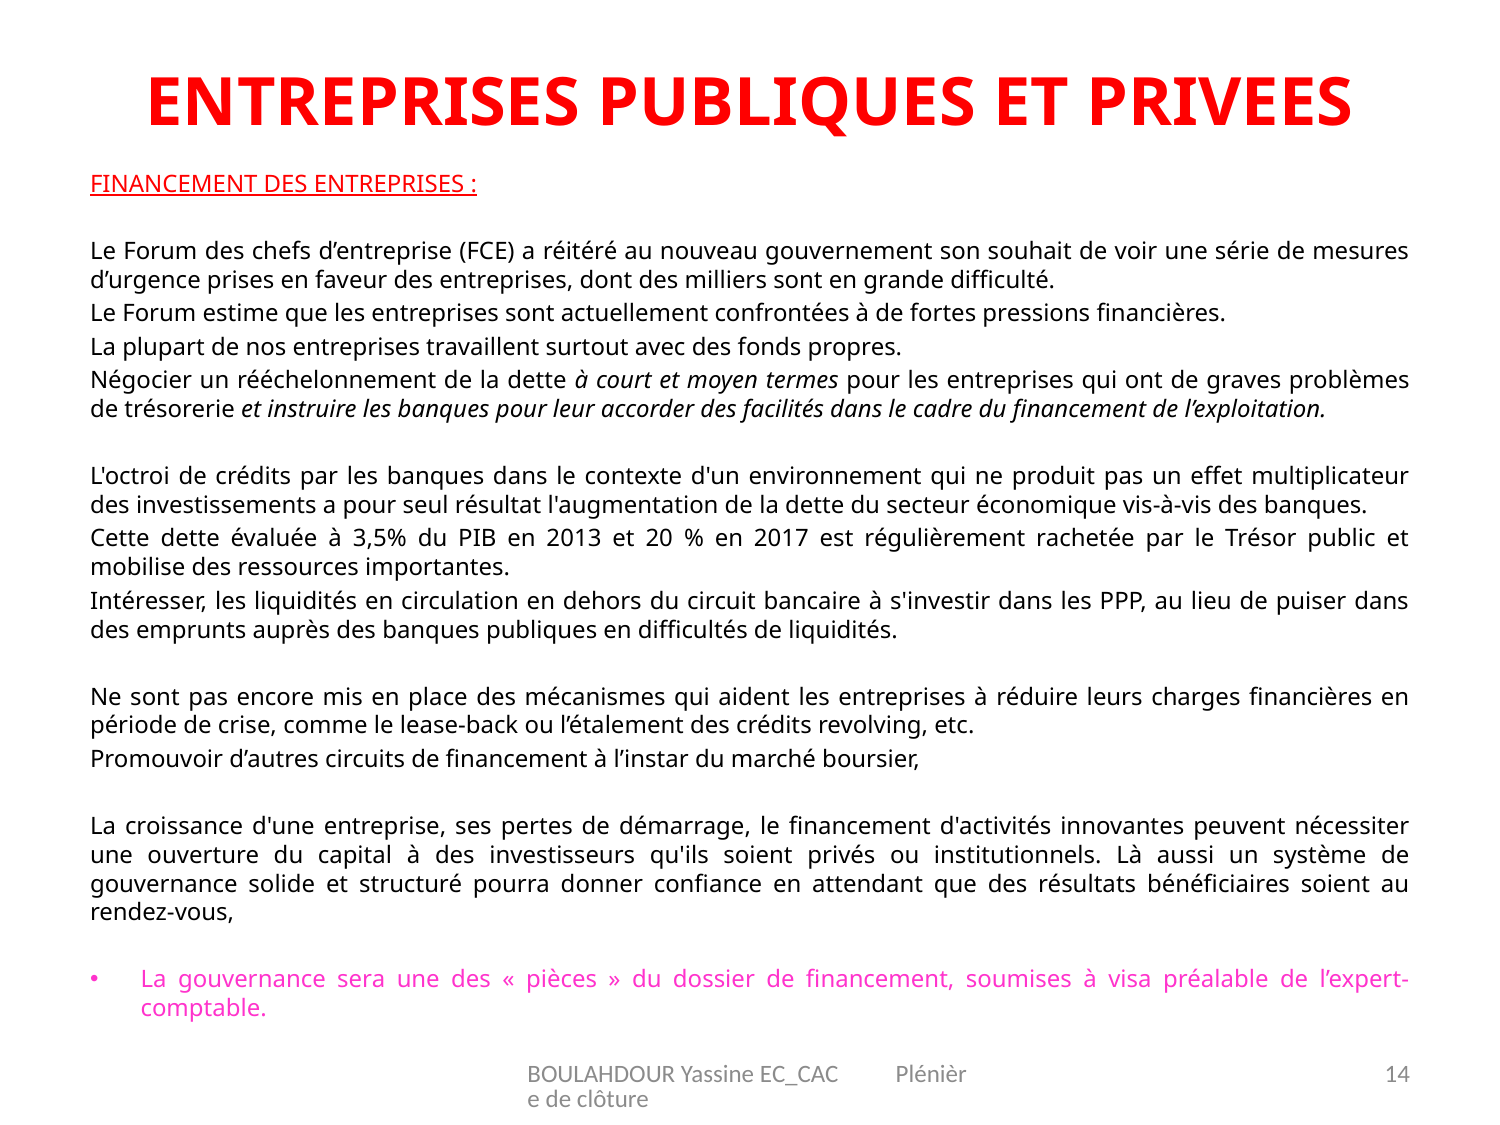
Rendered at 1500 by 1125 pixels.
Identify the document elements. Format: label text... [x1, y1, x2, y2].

slide_number 14 [1074, 1042, 1425, 1103]
title ENTREPRISES PUBLIQUES ET PRIVEES [75, 45, 1425, 160]
footer BOULAHDOUR Yassine EC_CAC Plénière de clôture [512, 1042, 988, 1103]
list FINANCEMENT DES ENTREPRISES : Le Forum des chefs d’entreprise (FCE) a réitéré au nouveau gouvernement son souhait de voir une série de mesures d’urgence prises en faveur des entreprises, dont des milliers sont en grande difficulté. Le Forum estime que les entreprises sont actuellement confrontées à de fortes pressions financières. La plupart de nos entreprises travaillent surtout avec des fonds propres. Négocier un rééchelonnement de la dette à court et moyen termes pour les entreprises qui ont de graves problèmes de trésorerie et instruire les banques pour leur accorder des facilités dans le cadre du financement de l’exploitation. L'octroi de crédits par les banques dans le contexte d'un environnement qui ne produit pas un effet multiplicateur des investissements a pour seul résultat l'augmentation de la dette du secteur économique vis-à-vis des banques. Cette dette évaluée à 3,5% du PIB en 2013 et 20 % en 2017 est régulièrement rachetée par le Trésor public et mobilise des ressources importantes. Intéresser, les liquidités en circulation en dehors du circuit bancaire à s'investir dans les PPP, au lieu de puiser dans des emprunts auprès des banques publiques en difficultés de liquidités. Ne sont pas encore mis en place des mécanismes qui aident les entreprises à réduire leurs charges financières en période de crise, comme le lease-back ou l’étalement des crédits revolving, etc. Promouvoir d’autres circuits de financement à l’instar du marché boursier, La croissance d'une entreprise, ses pertes de démarrage, le financement d'activités innovantes peuvent nécessiter une ouverture du capital à des investisseurs qu'ils soient privés ou institutionnels. Là aussi un système de gouvernance solide et structuré pourra donner confiance en attendant que des résultats bénéficiaires soient au rendez-vous, La gouvernance sera une des « pièces » du dossier de financement, soumises à visa préalable de l’expert-comptable. [75, 160, 1425, 1094]
